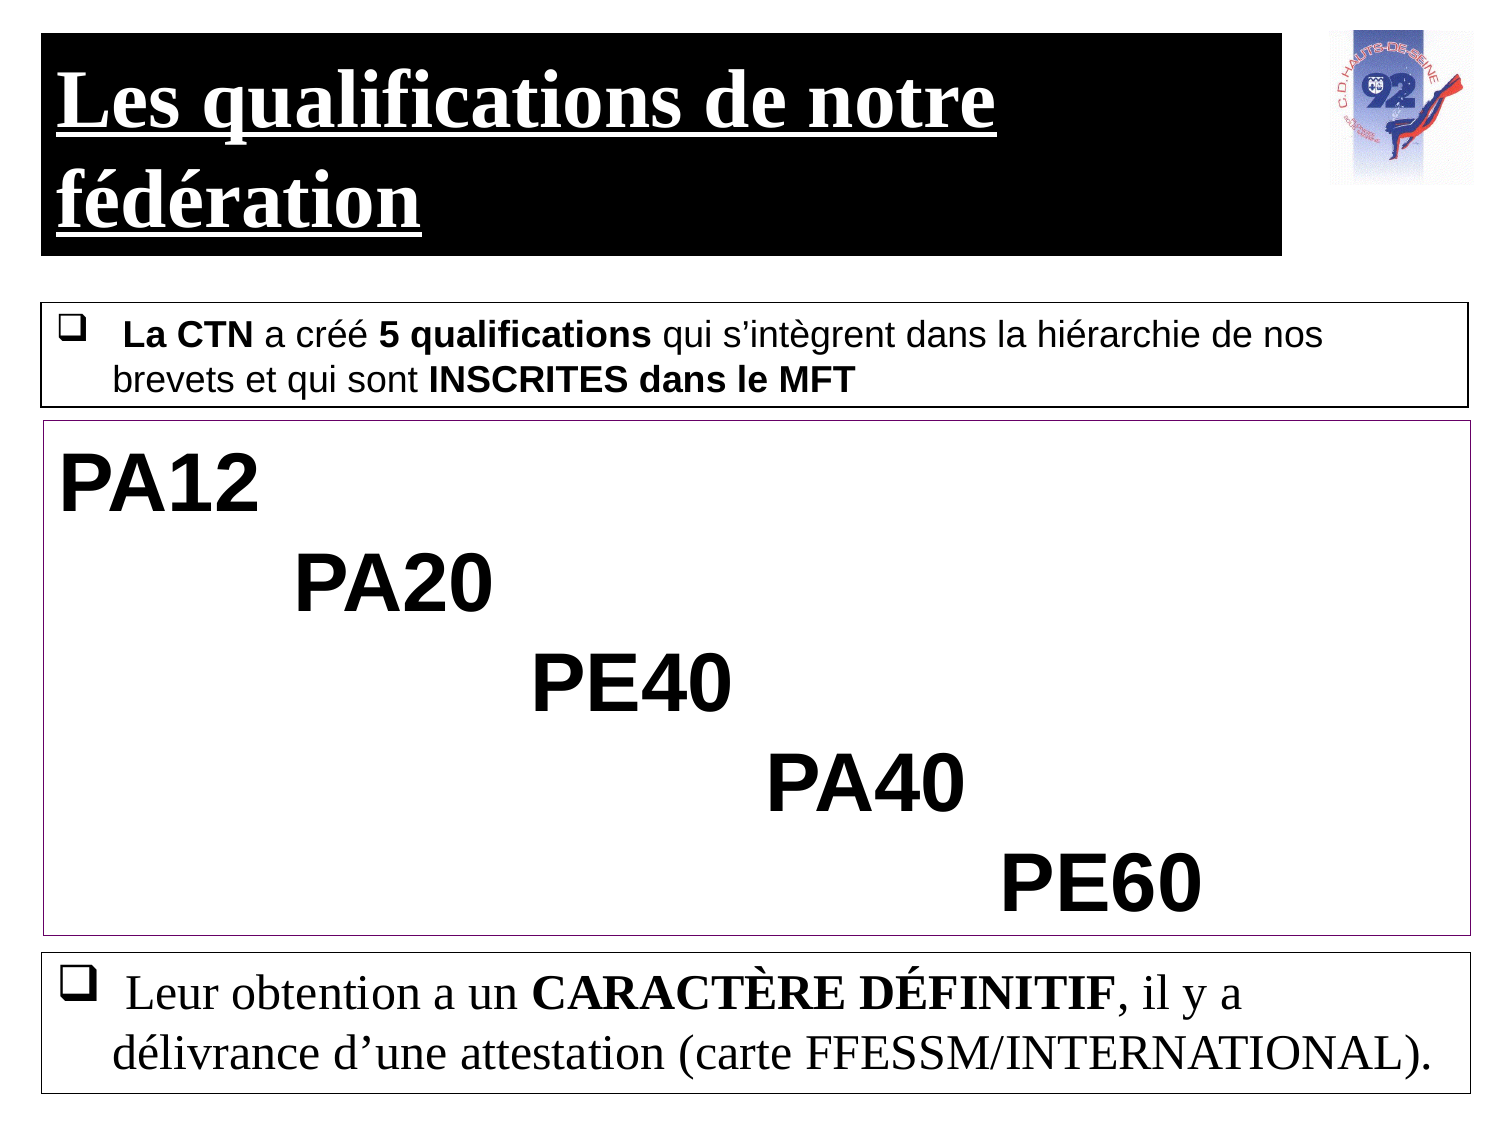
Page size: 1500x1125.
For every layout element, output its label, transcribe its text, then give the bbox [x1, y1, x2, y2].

text_box La CTN a créé 5 qualifications qui s’intègrent dans la hiérarchie de nos brevets et qui sont INSCRITES dans le MFT [41, 302, 1468, 408]
picture [1328, 30, 1474, 185]
list Leur obtention a un CARACTÈRE DÉFINITIF, il y a délivrance d’une attestation (carte FFESSM/INTERNATIONAL). [41, 952, 1471, 1094]
title Les qualifications de notre fédération [41, 33, 1282, 256]
text_box PA12 PA20 PE40 PA40 PE60 [43, 420, 1471, 936]
